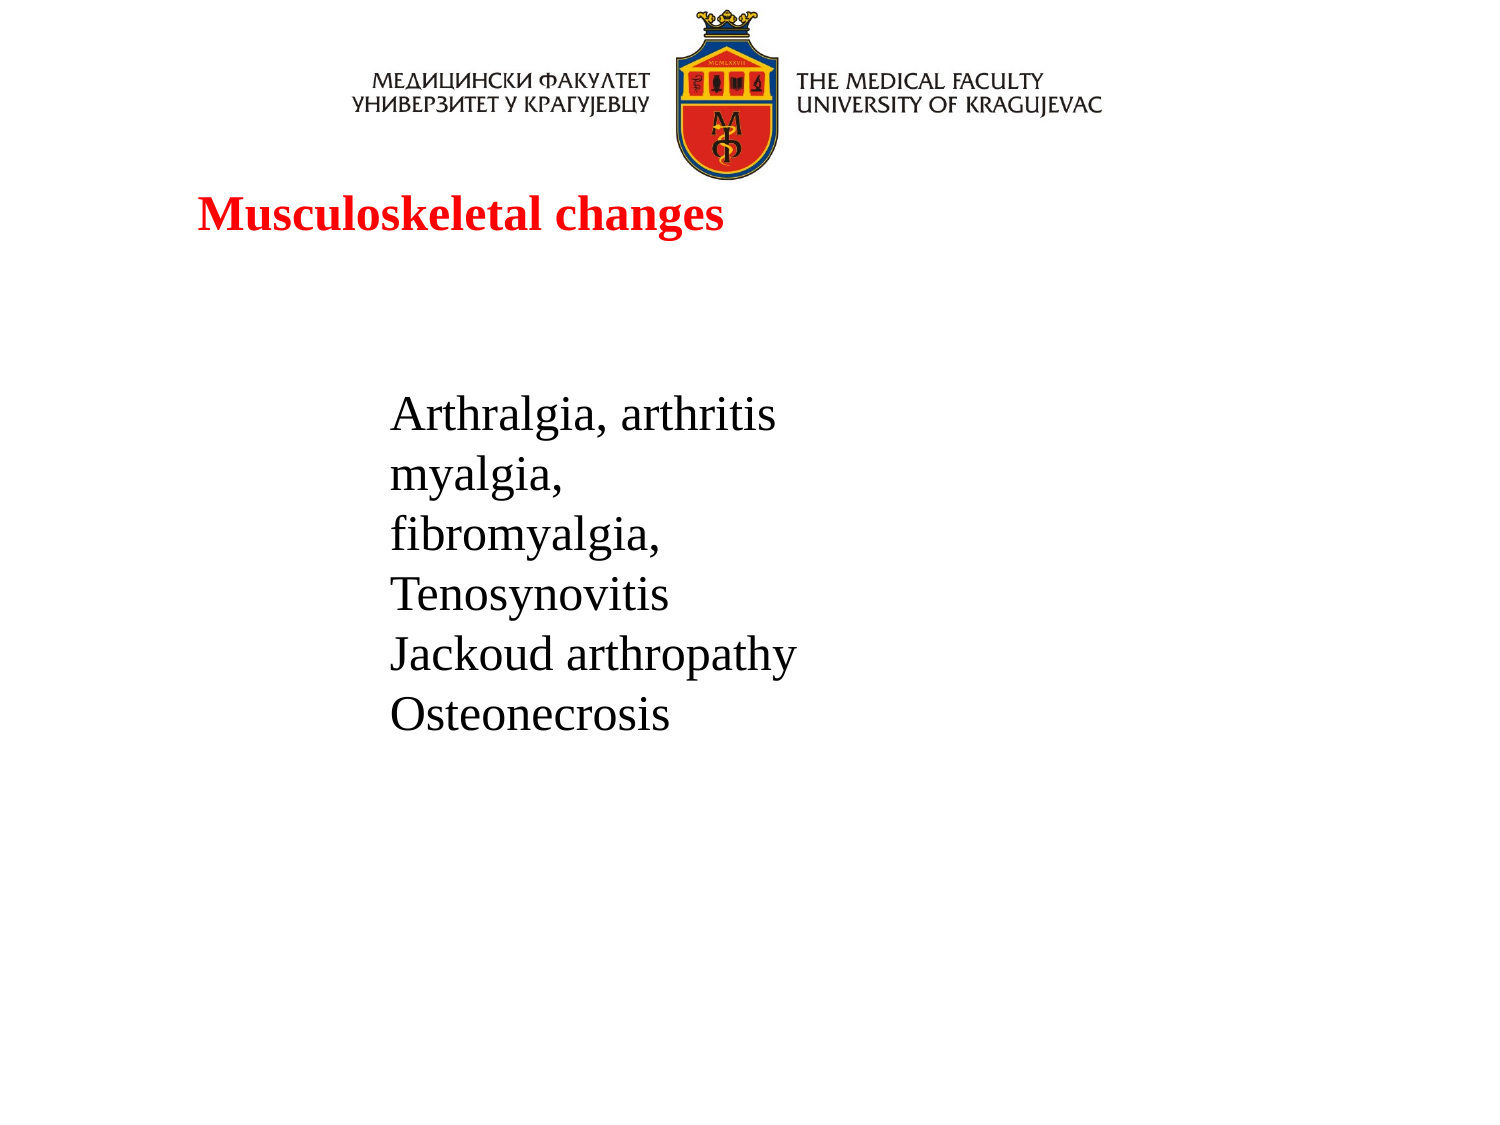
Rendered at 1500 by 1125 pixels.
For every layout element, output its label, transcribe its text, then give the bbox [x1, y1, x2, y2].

picture [328, 0, 1125, 191]
text_box Arthralgia, arthritis myalgia, fibromyalgia, Tenosynovitis Jackoud arthropathy Osteonecrosis [374, 373, 1125, 749]
text_box Musculoskeletal changes [183, 172, 1031, 248]
